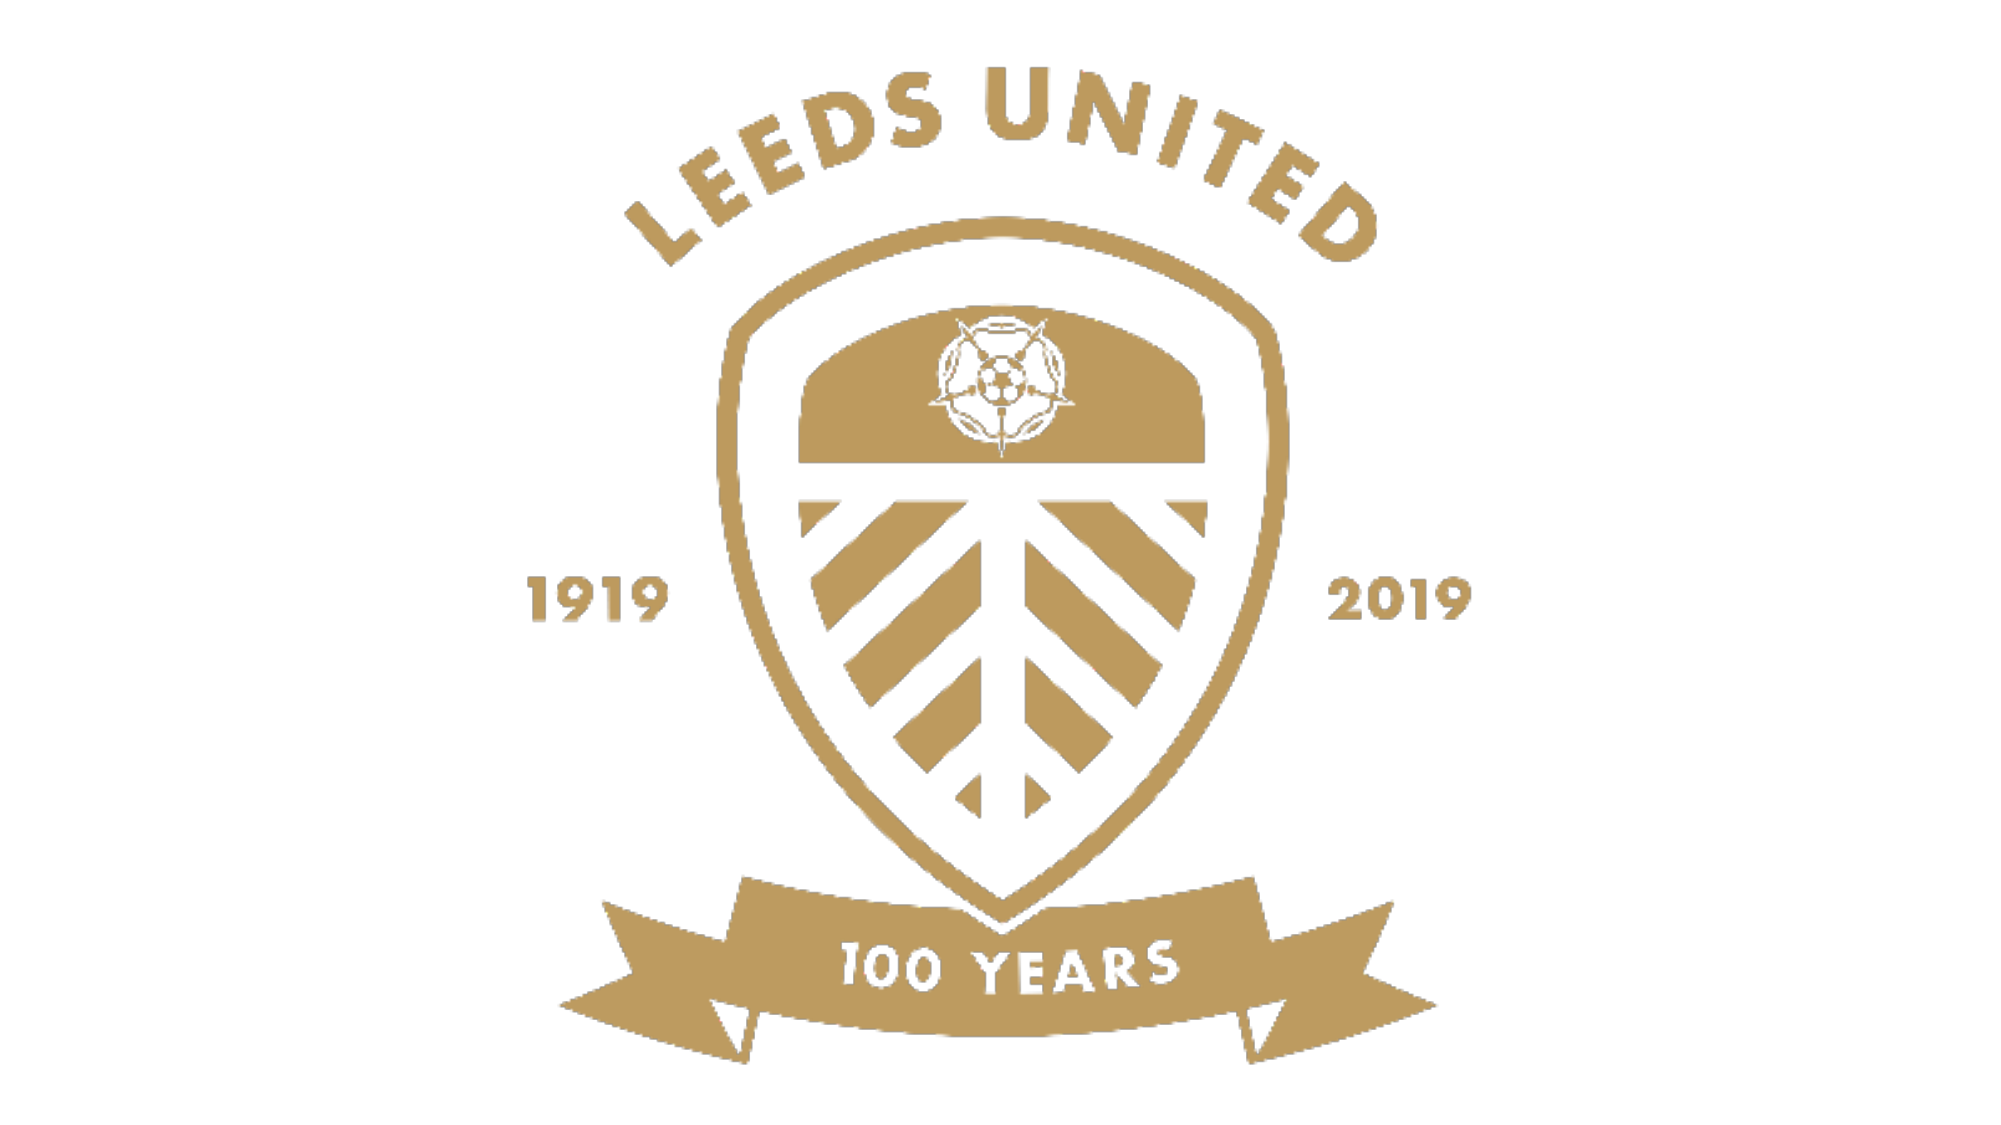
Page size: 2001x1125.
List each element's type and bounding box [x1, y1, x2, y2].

picture [469, 36, 1531, 1097]
